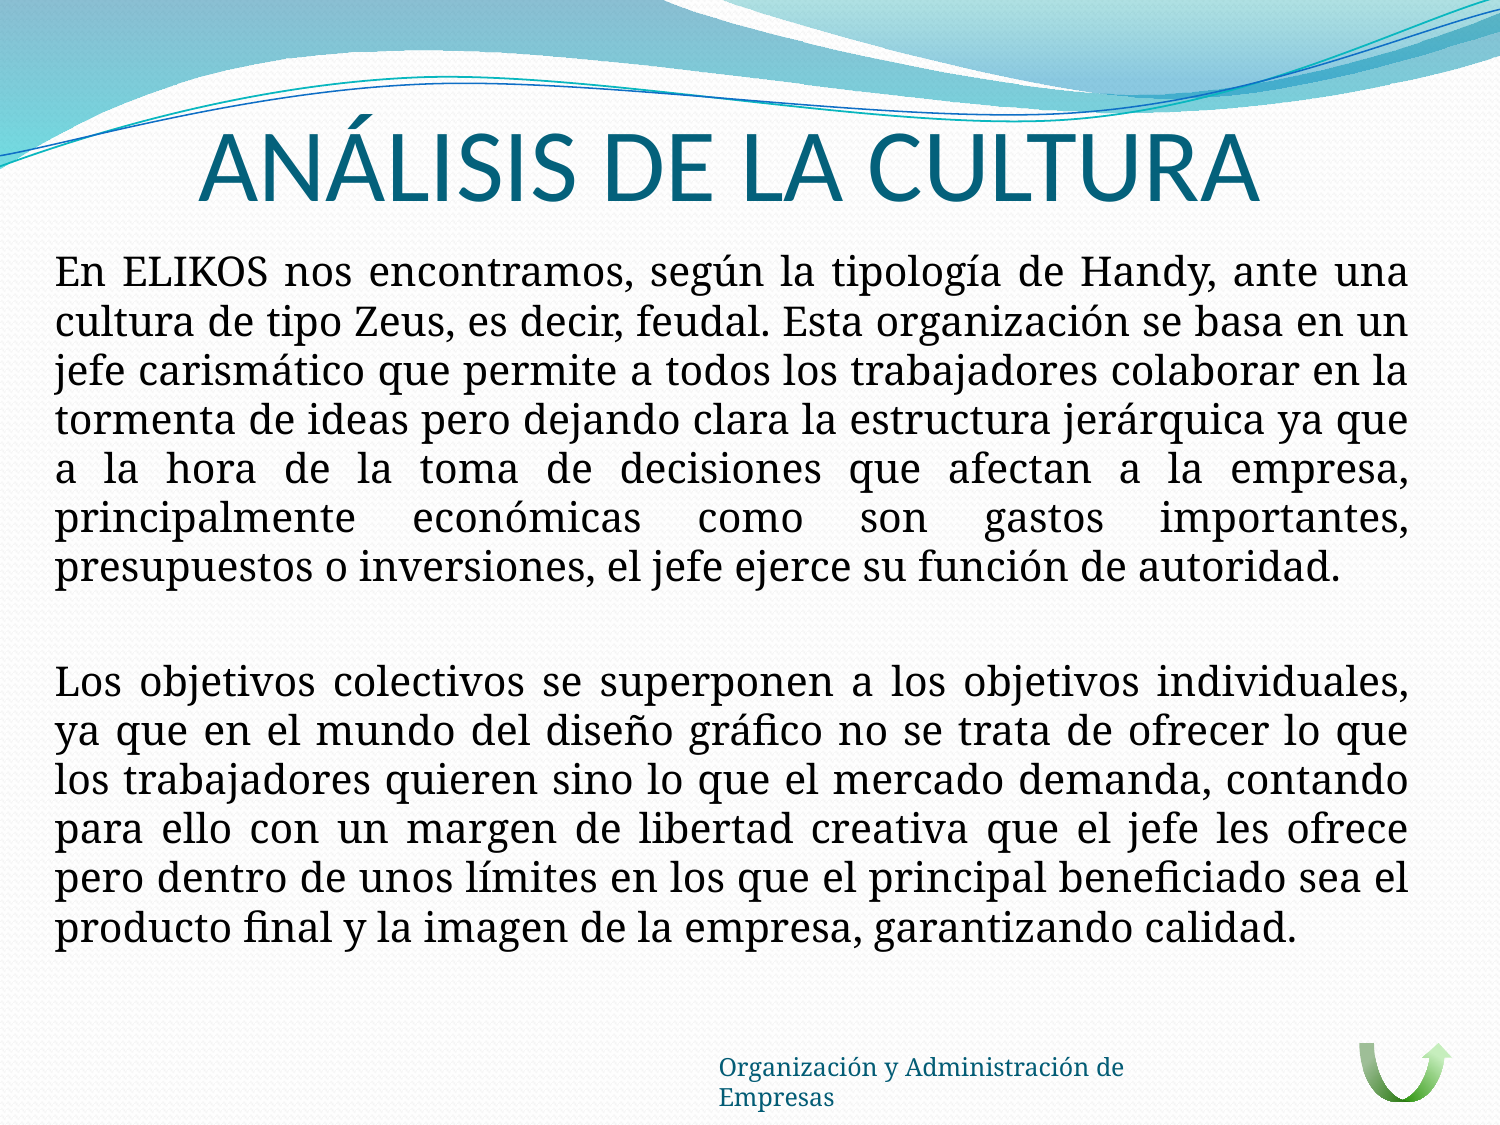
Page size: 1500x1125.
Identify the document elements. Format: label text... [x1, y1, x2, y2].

list En ELIKOS nos encontramos, según la tipología de Handy, ante una cultura de tipo Zeus, es decir, feudal. Esta organización se basa en un jefe carismático que permite a todos los trabajadores colaborar en la tormenta de ideas pero dejando clara la estructura jerárquica ya que a la hora de la toma de decisiones que afectan a la empresa, principalmente económicas como son gastos importantes, presupuestos o inversiones, el jefe ejerce su función de autoridad. Los objetivos colectivos se superponen a los objetivos individuales, ya que en el mundo del diseño gráfico no se trata de ofrecer lo que los trabajadores quieren sino lo que el mercado demanda, contando para ello con un margen de libertad creativa que el jefe les ofrece pero dentro de unos límites en los que el principal beneficiado sea el producto final y la imagen de la empresa, garantizando calidad. [0, 234, 1425, 1007]
footer Organización y Administración de Empresas [718, 1051, 1243, 1112]
text_box [1359, 1042, 1452, 1102]
title ANÁLISIS DE LA CULTURA [35, 35, 1425, 223]
